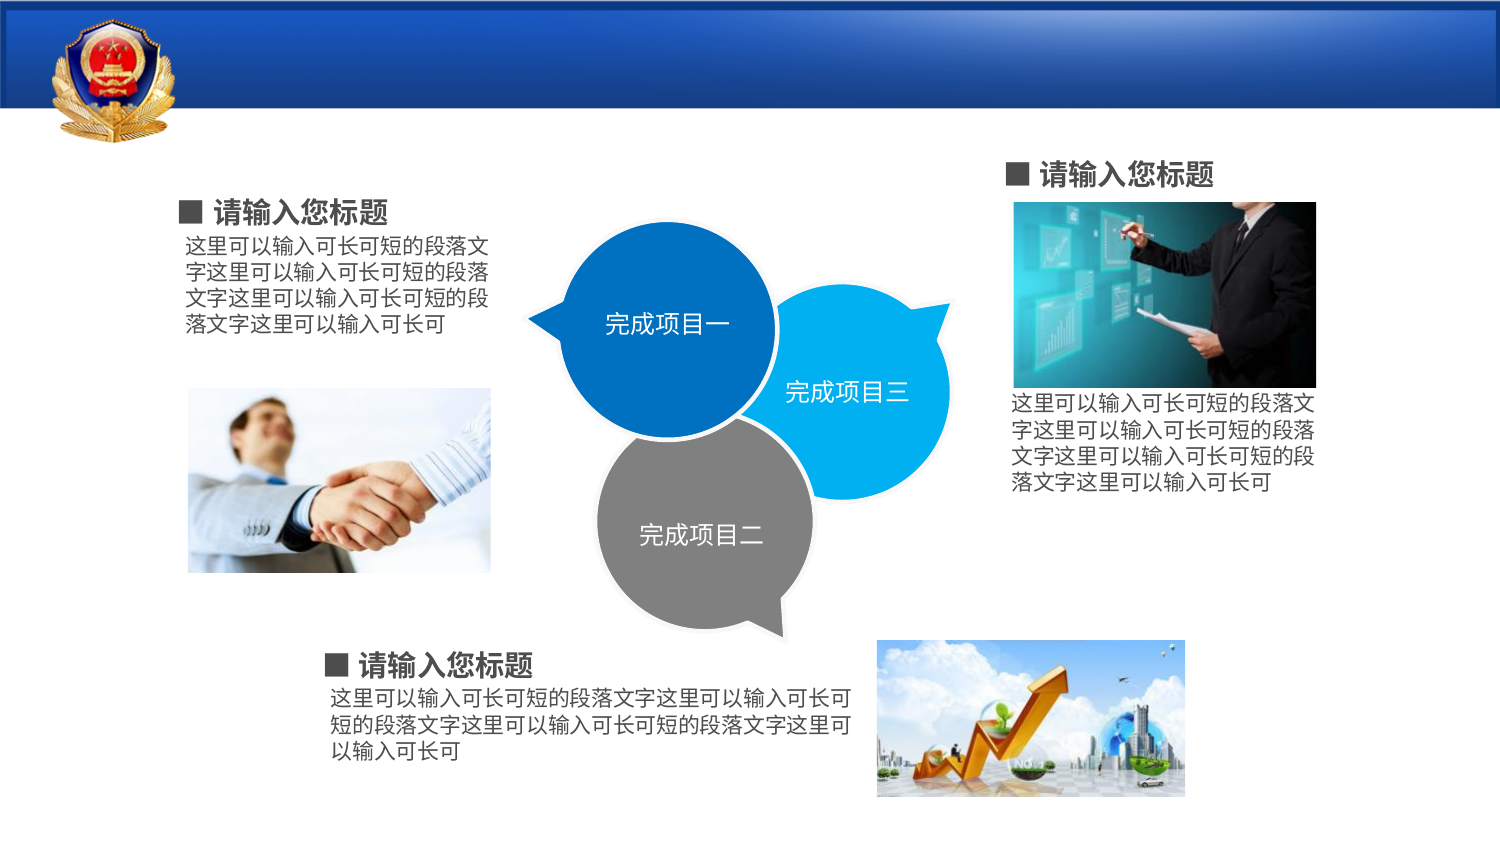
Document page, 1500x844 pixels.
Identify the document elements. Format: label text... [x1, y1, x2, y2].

text_box [876, 640, 1186, 797]
text_box ■请输入您标题 [165, 188, 400, 236]
text_box [594, 416, 816, 642]
text_box [1013, 202, 1317, 388]
text_box 完成项目一 [601, 285, 735, 362]
text_box 这里可以输入可长可短的段落文字这里可以输入可长可短的段落文字这里可以输入可长可短的段落文字这里可以输入可长可 [1000, 384, 1341, 501]
text_box 完成项目三 [781, 352, 915, 430]
text_box ■请输入您标题 [991, 150, 1227, 197]
text_box [523, 219, 778, 440]
text_box [187, 388, 491, 574]
text_box 完成项目二 [635, 496, 769, 573]
text_box [737, 282, 954, 503]
text_box 这里可以输入可长可短的段落文字这里可以输入可长可短的段落文字这里可以输入可长可短的段落文字这里可以输入可长可 [174, 226, 515, 343]
text_box ■请输入您标题 [311, 641, 546, 688]
picture [0, 0, 1500, 144]
text_box 这里可以输入可长可短的段落文字这里可以输入可长可短的段落文字这里可以输入可长可短的段落文字这里可以输入可长可 [319, 679, 865, 770]
